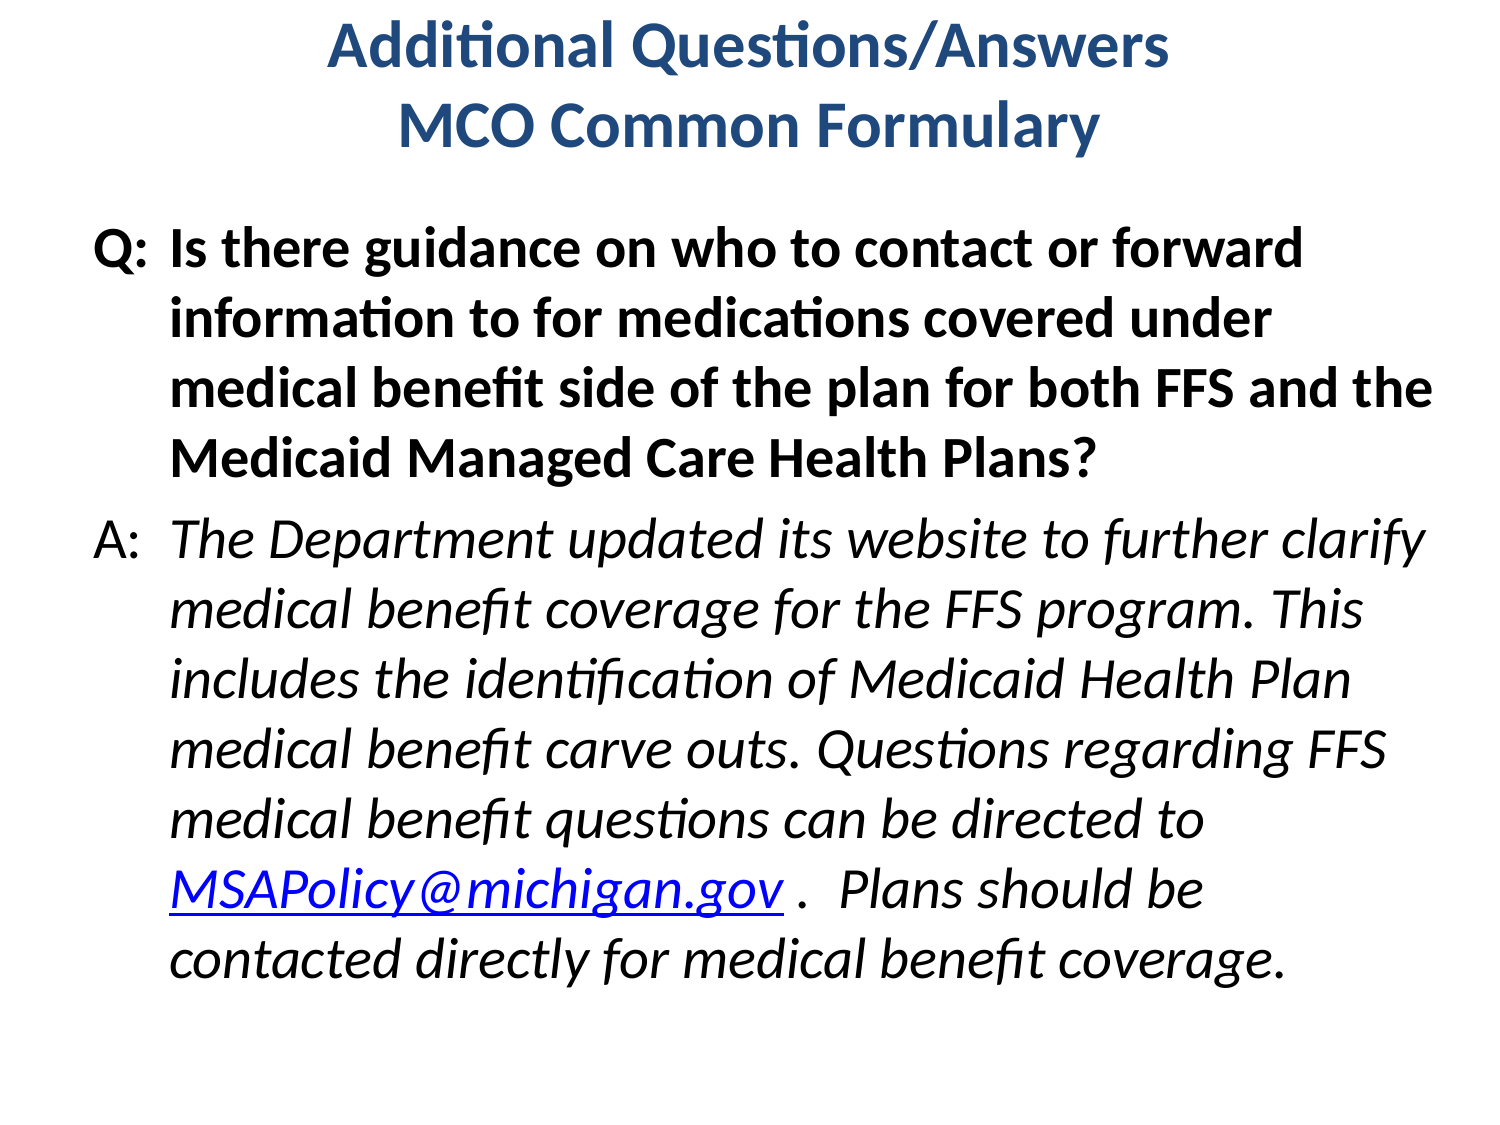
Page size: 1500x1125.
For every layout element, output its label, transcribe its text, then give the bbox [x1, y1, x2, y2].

title Additional Questions/Answers MCO Common Formulary [49, 37, 1450, 125]
list Q: Is there guidance on who to contact or forward information to for medications covered under medical benefit side of the plan for both FFS and the Medicaid Managed Care Health Plans? A: The Department updated its website to further clarify medical benefit coverage for the FFS program. This includes the identification of Medicaid Health Plan medical benefit carve outs. Questions regarding FFS medical benefit questions can be directed to MSAPolicy@michigan.gov . Plans should be contacted directly for medical benefit coverage. [78, 201, 1450, 1040]
